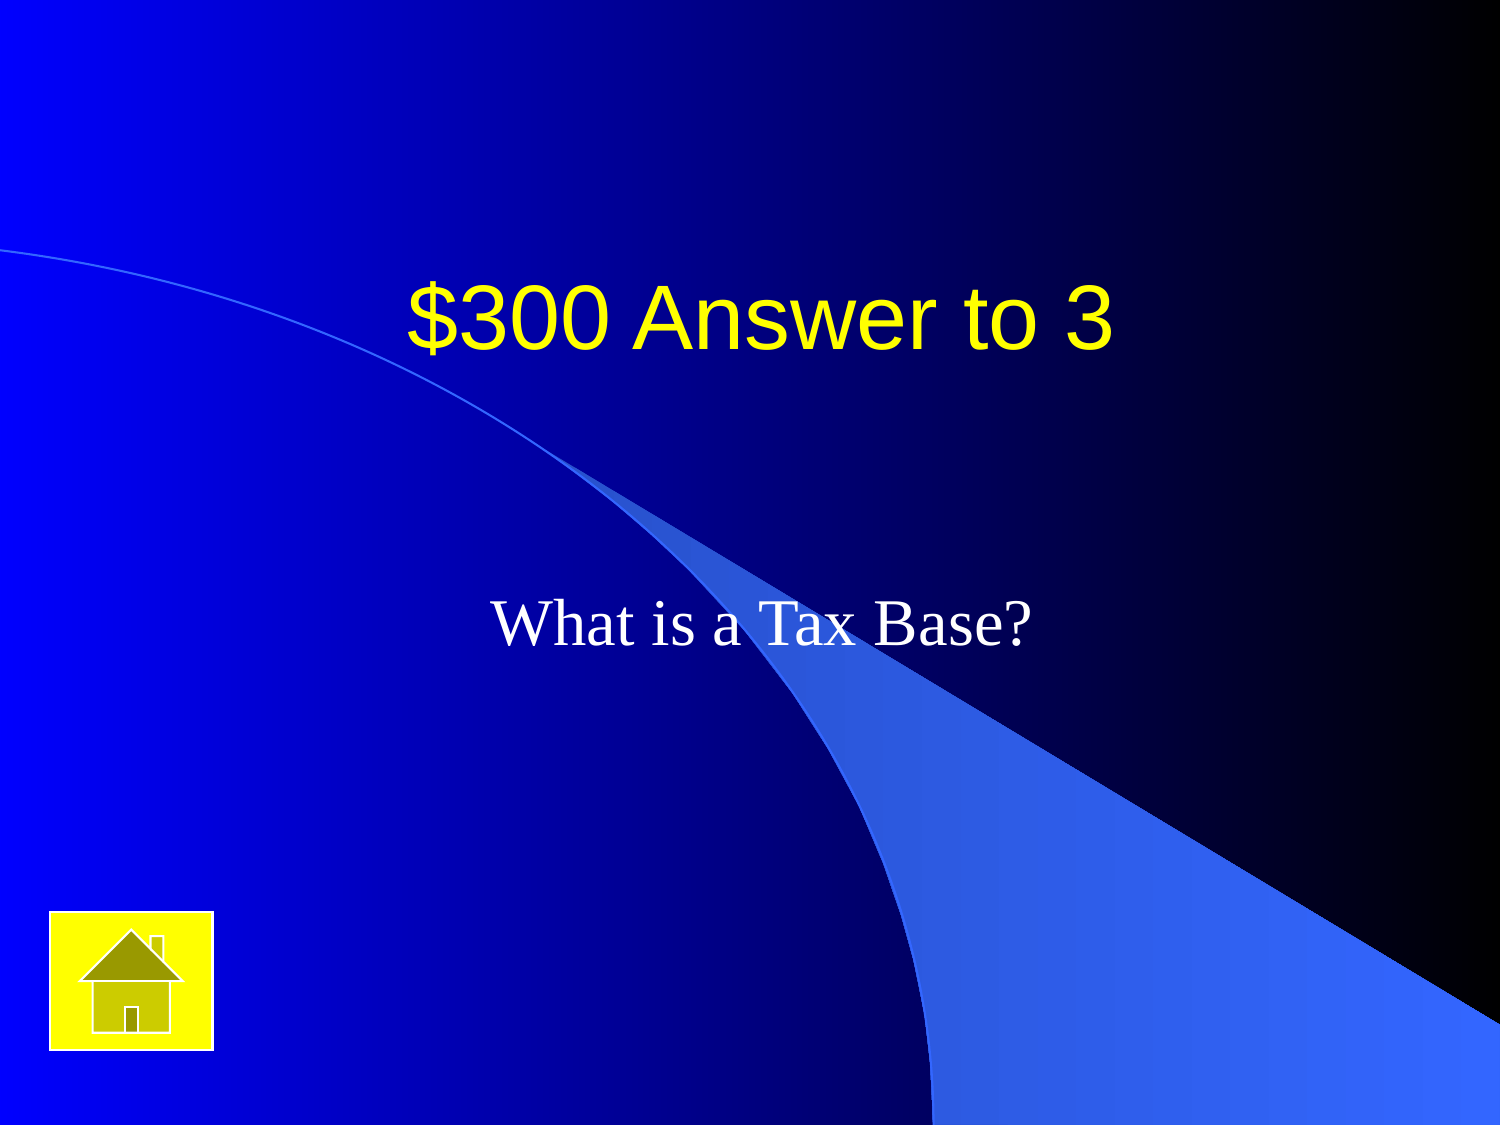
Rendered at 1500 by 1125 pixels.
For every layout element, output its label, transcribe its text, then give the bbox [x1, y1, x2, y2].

subtitle What is a Tax Base? [237, 474, 1288, 763]
title $300 Answer to 3 [124, 187, 1401, 376]
